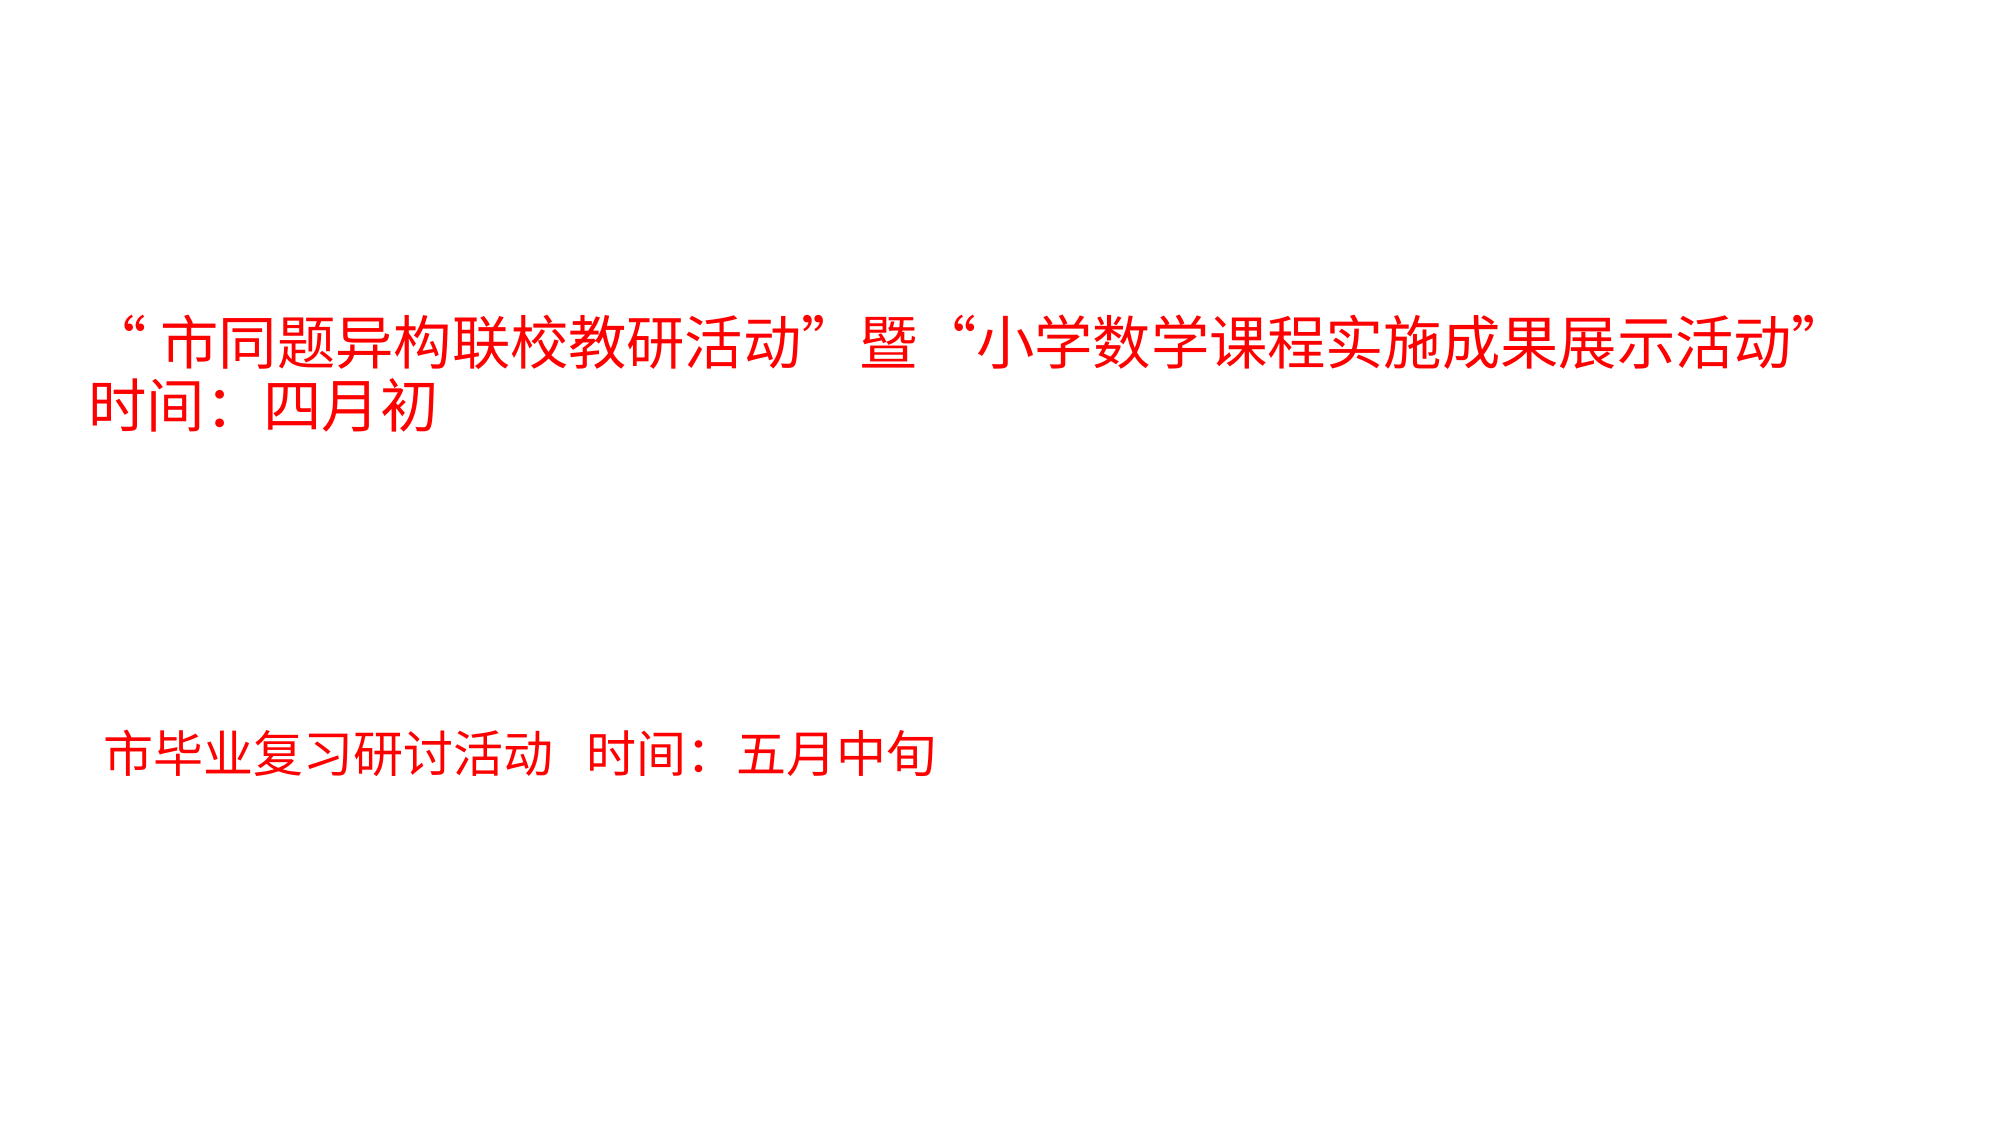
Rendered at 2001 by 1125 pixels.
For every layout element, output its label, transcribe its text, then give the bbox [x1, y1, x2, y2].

text_box 市毕业复习研讨活动 时间：五月中旬 [88, 715, 1159, 791]
title “市同题异构联校教研活动”暨“小学数学课程实施成果展示活动” 时间：四月初 [73, 267, 1927, 486]
